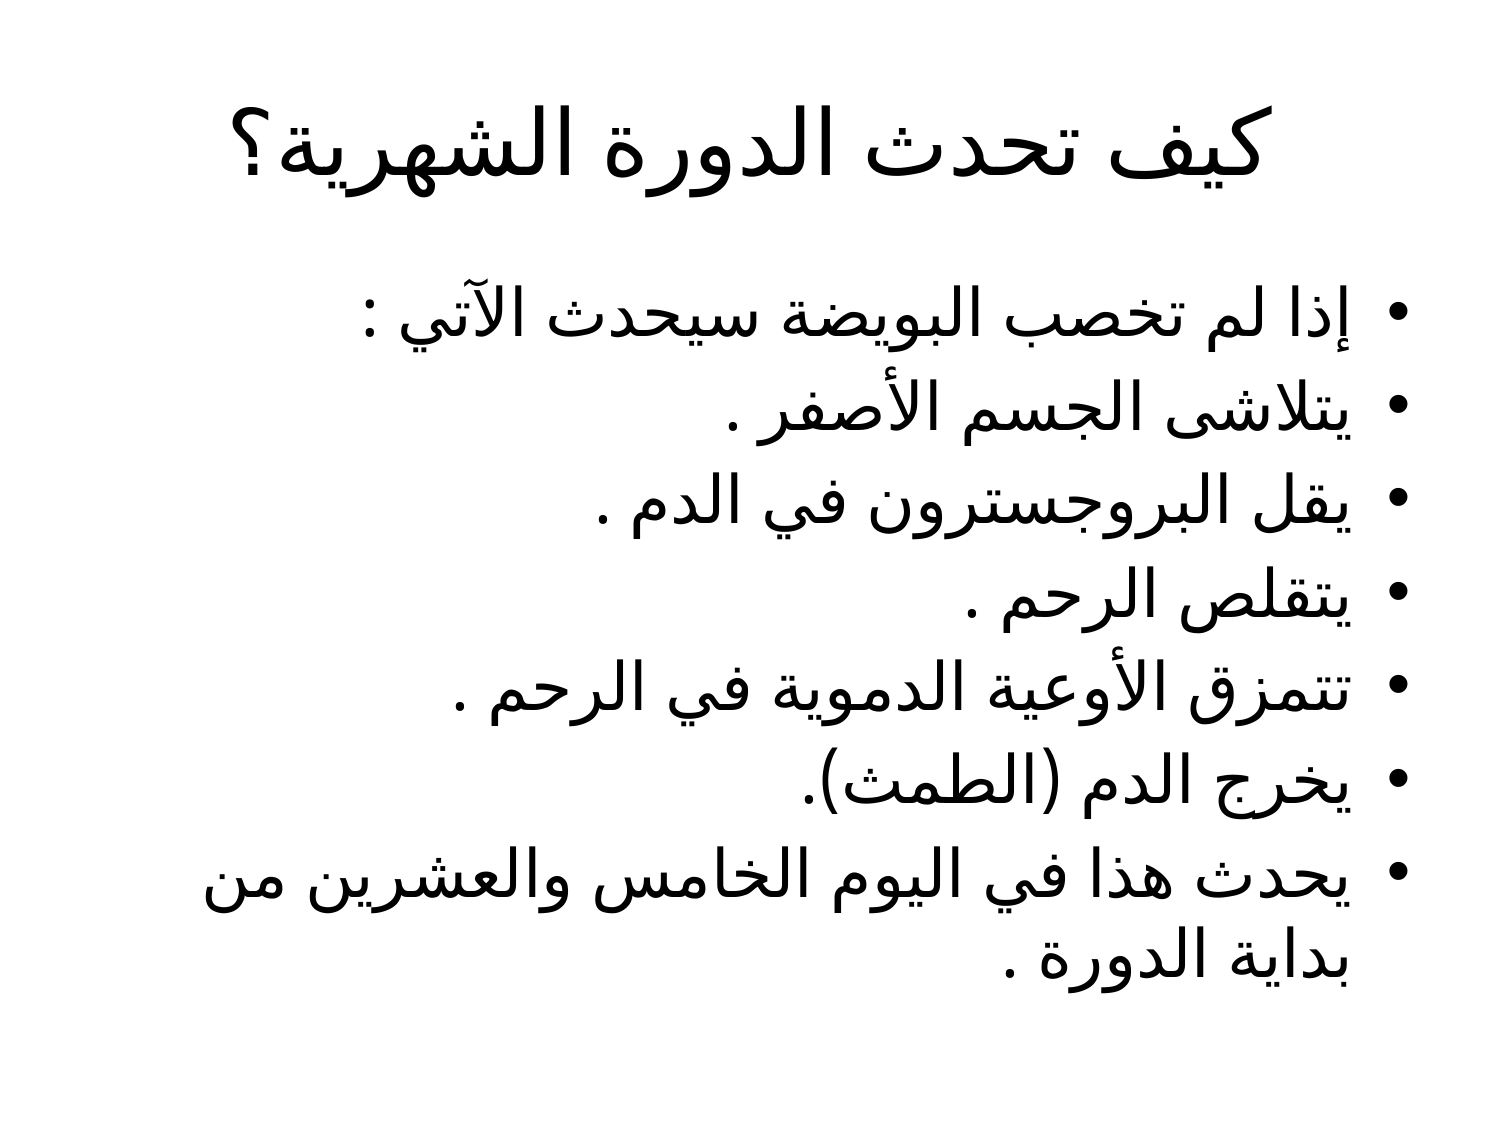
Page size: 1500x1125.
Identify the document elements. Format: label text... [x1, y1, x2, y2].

list إذا لم تخصب البويضة سيحدث الآتي : يتلاشى الجسم الأصفر . يقل البروجسترون في الدم . يتقلص الرحم . تتمزق الأوعية الدموية في الرحم . يخرج الدم (الطمث). يحدث هذا في اليوم الخامس والعشرين من بداية الدورة . [75, 262, 1425, 1005]
title كيف تحدث الدورة الشهرية؟ [75, 45, 1425, 233]
